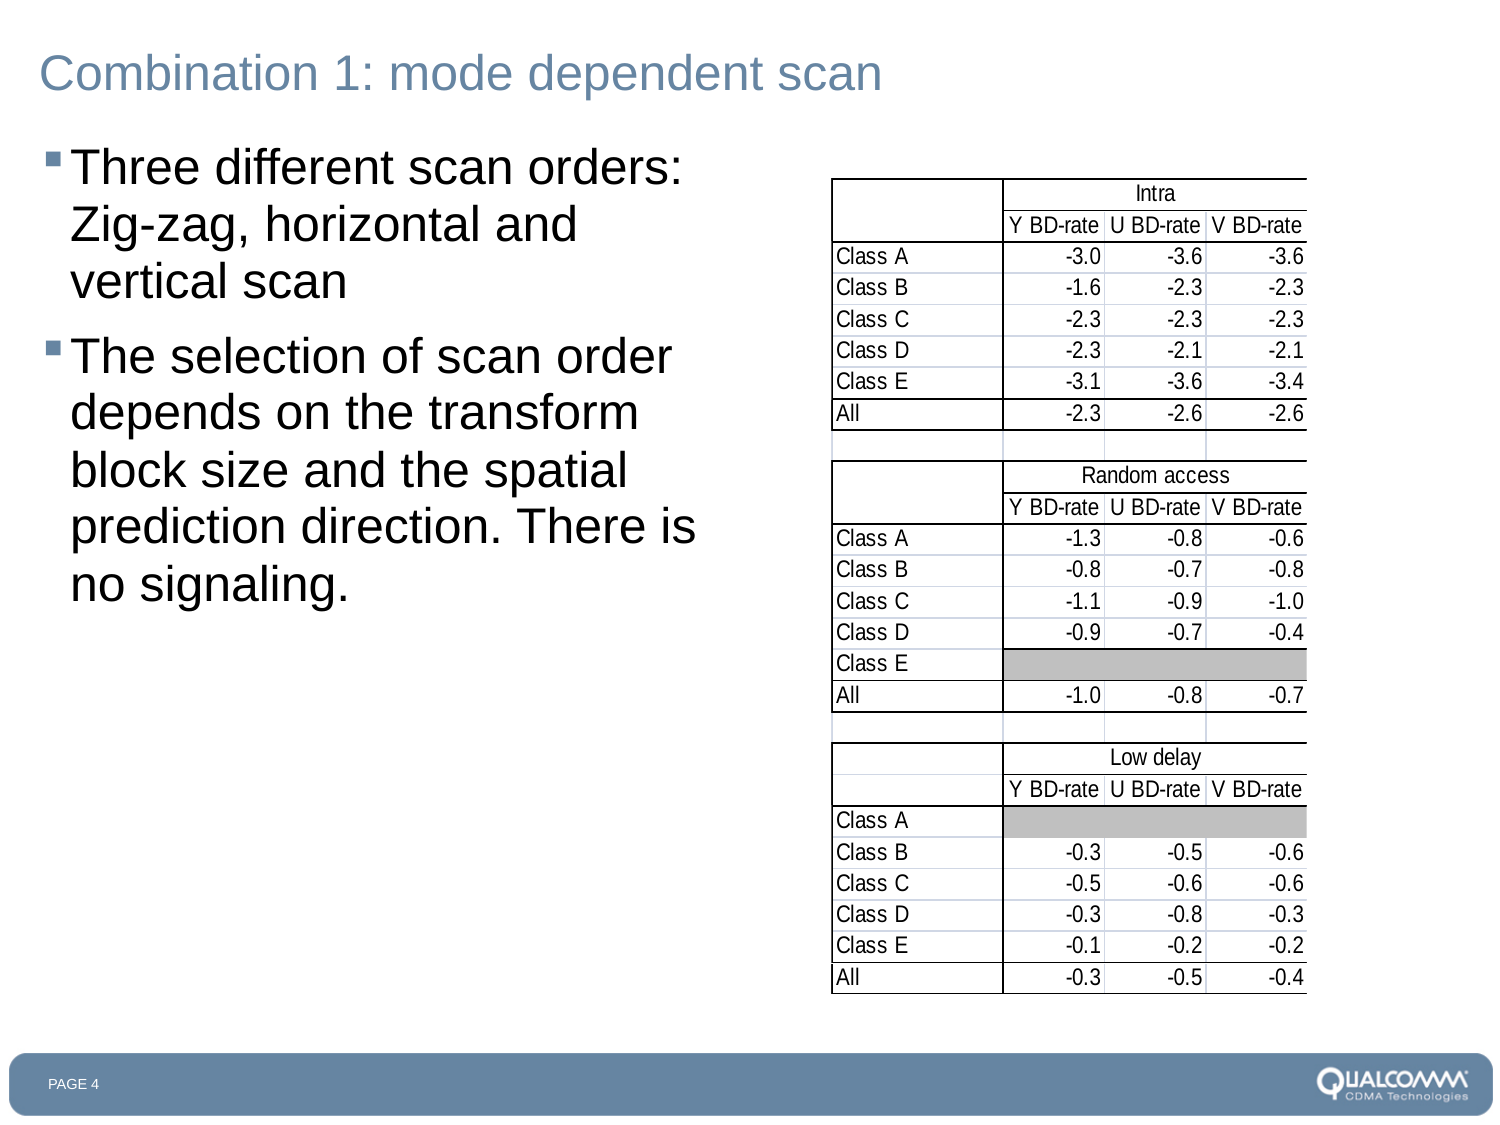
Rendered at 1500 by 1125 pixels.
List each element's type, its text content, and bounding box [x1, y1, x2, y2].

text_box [830, 178, 1309, 996]
title Combination 1: mode dependent scan [23, 44, 1457, 138]
list Three different scan orders: Zig-zag, horizontal and vertical scan The selection of scan order depends on the transform block size and the spatial prediction direction. There is no signaling. [26, 131, 738, 1004]
picture [0, 1048, 1500, 1125]
